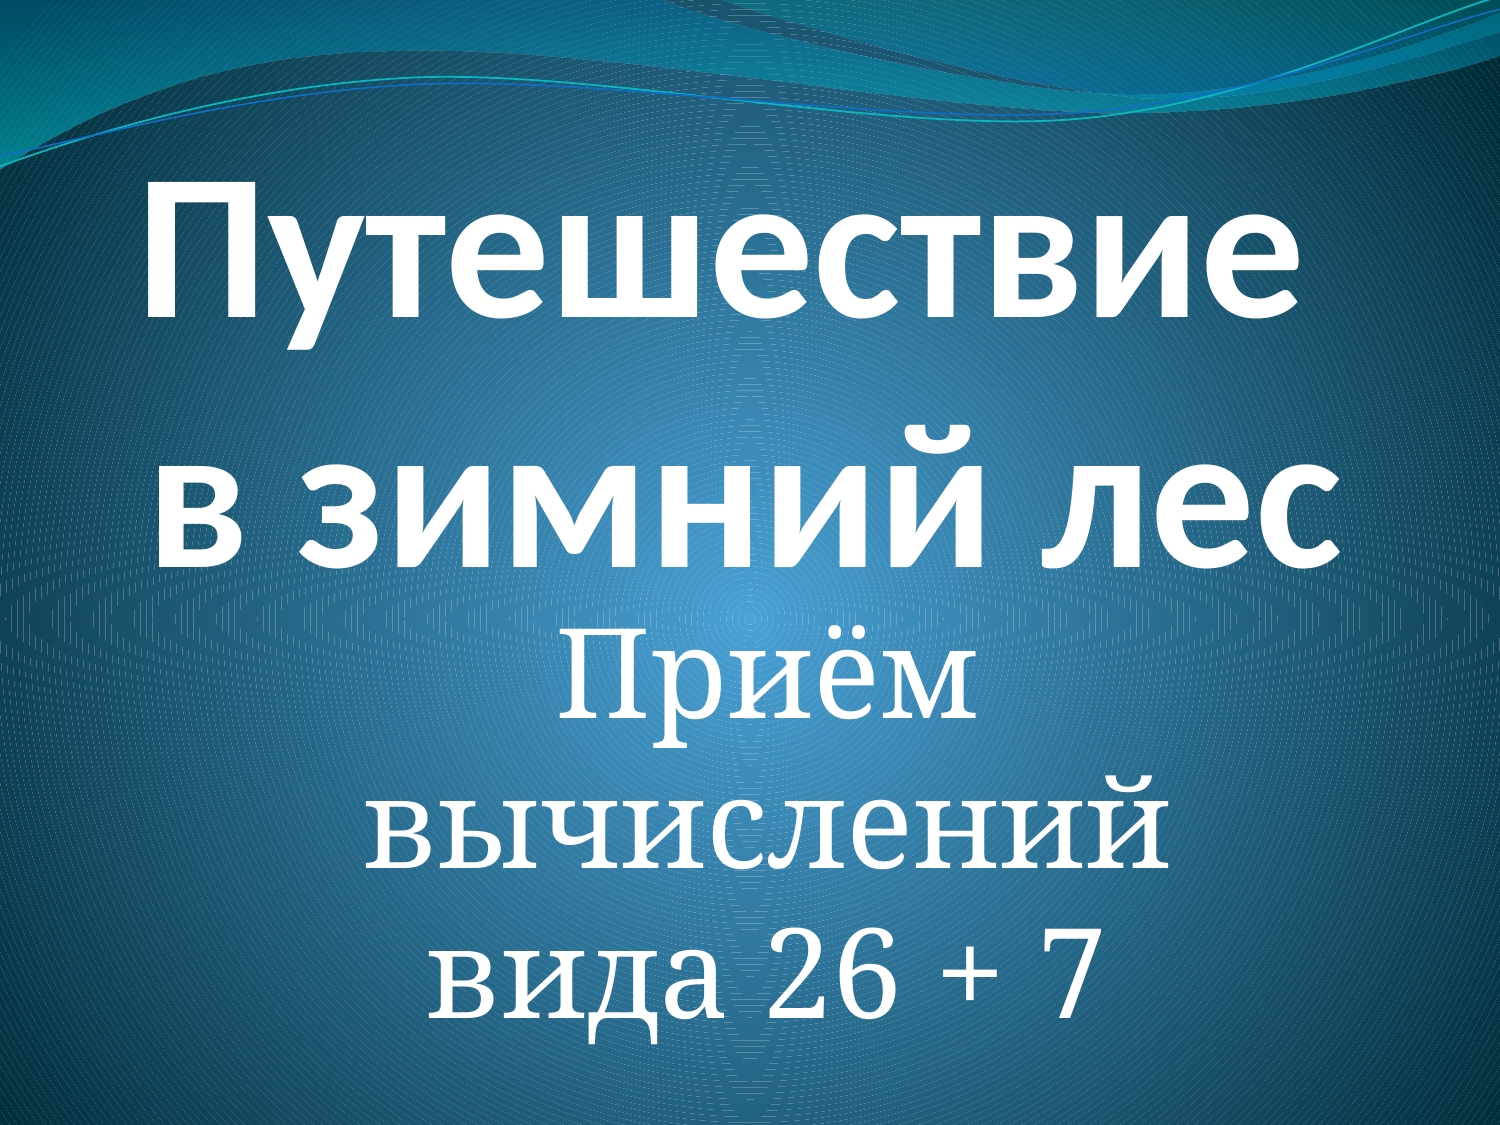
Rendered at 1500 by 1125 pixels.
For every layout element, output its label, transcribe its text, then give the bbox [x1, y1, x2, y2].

title Путешествие в зимний лес [117, 46, 1376, 610]
text_box Приём вычислений вида 26 + 7 [281, 585, 1254, 1051]
